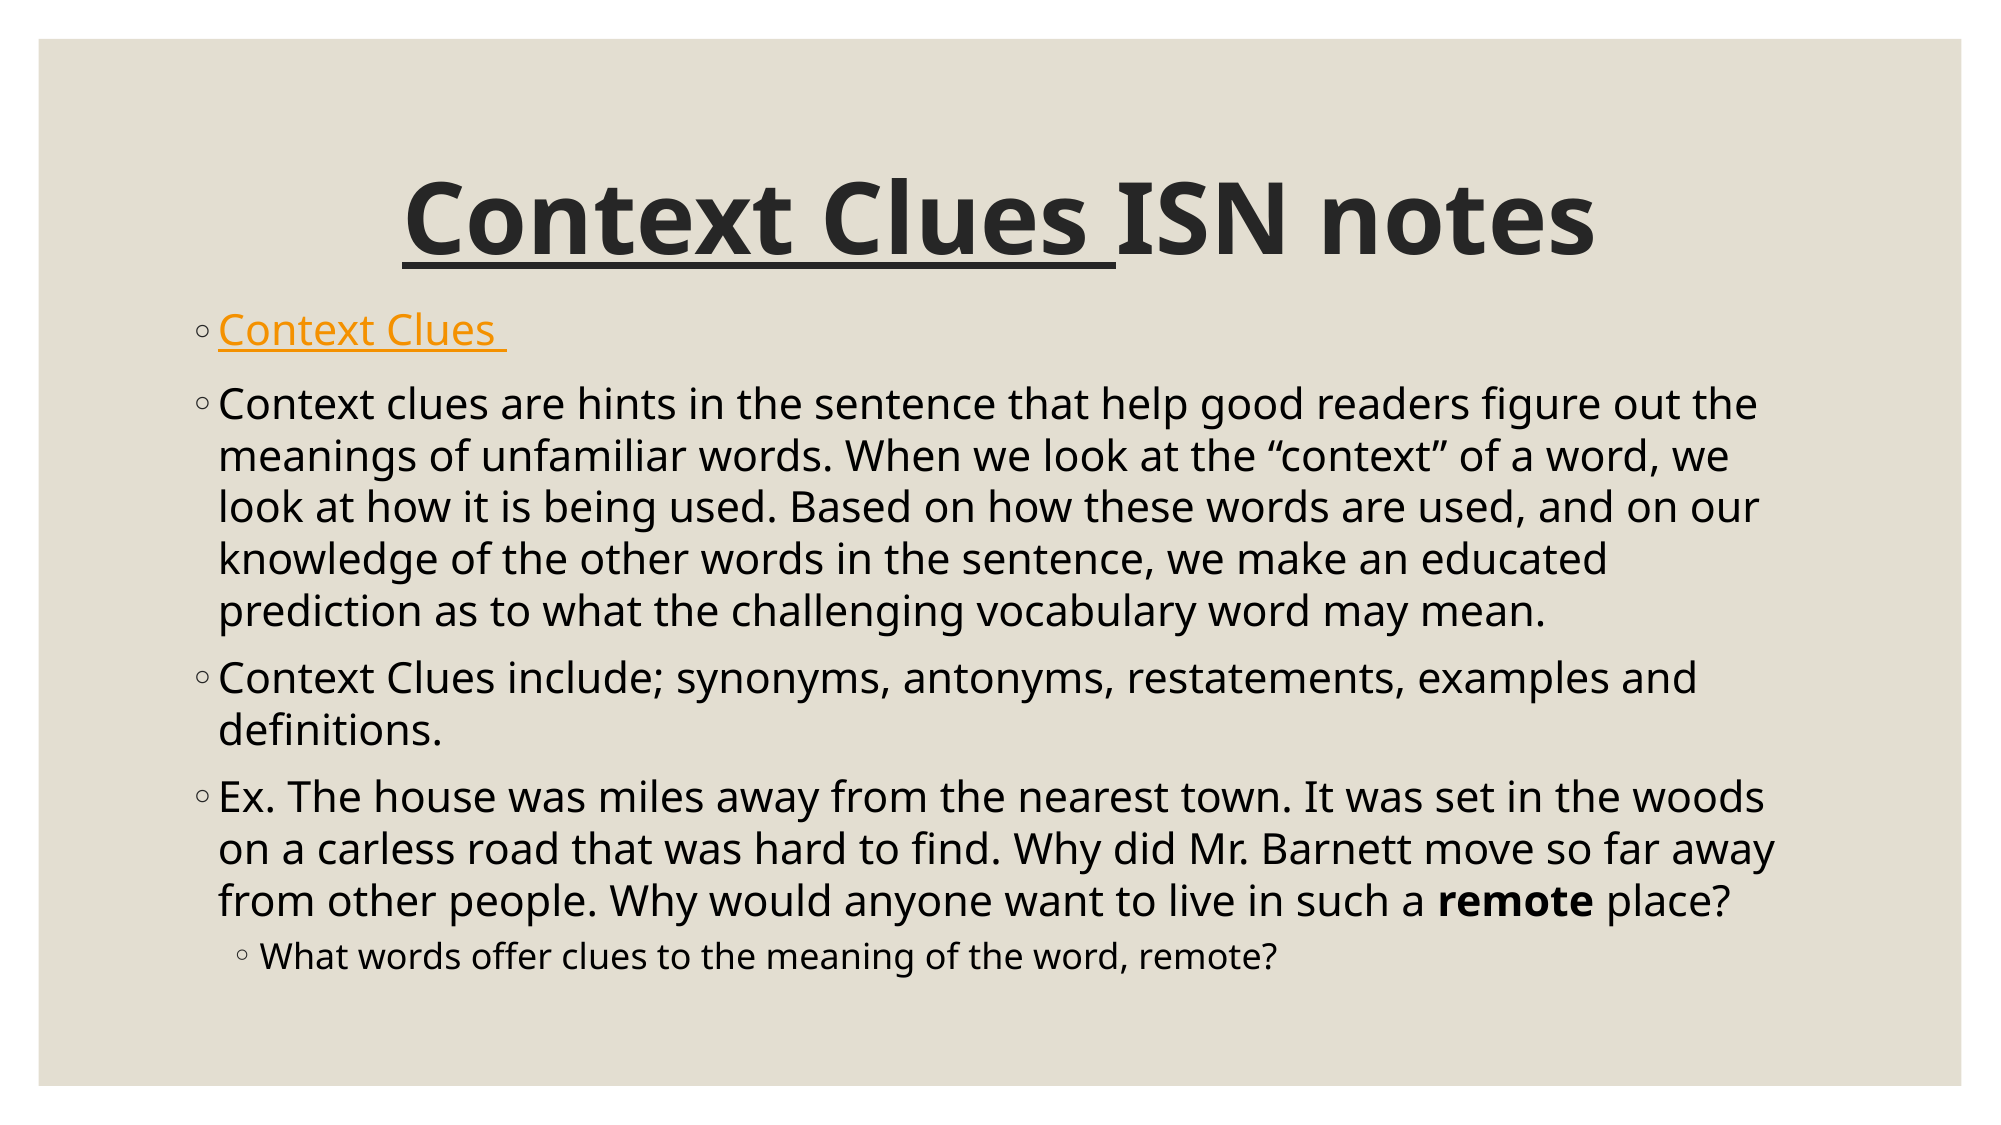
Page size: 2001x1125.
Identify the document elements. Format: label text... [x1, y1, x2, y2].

list Context Clues Context clues are hints in the sentence that help good readers figure out the meanings of unfamiliar words. When we look at the “context” of a word, we look at how it is being used. Based on how these words are used, and on our knowledge of the other words in the sentence, we make an educated prediction as to what the challenging vocabulary word may mean. Context Clues include; synonyms, antonyms, restatements, examples and definitions. Ex. The house was miles away from the nearest town. It was set in the woods on a carless road that was hard to find. Why did Mr. Barnett move so far away from other people. Why would anyone want to live in such a remote place? What words offer clues to the meaning of the word, remote? [174, 294, 1825, 1056]
title Context Clues ISN notes [174, 105, 1825, 294]
